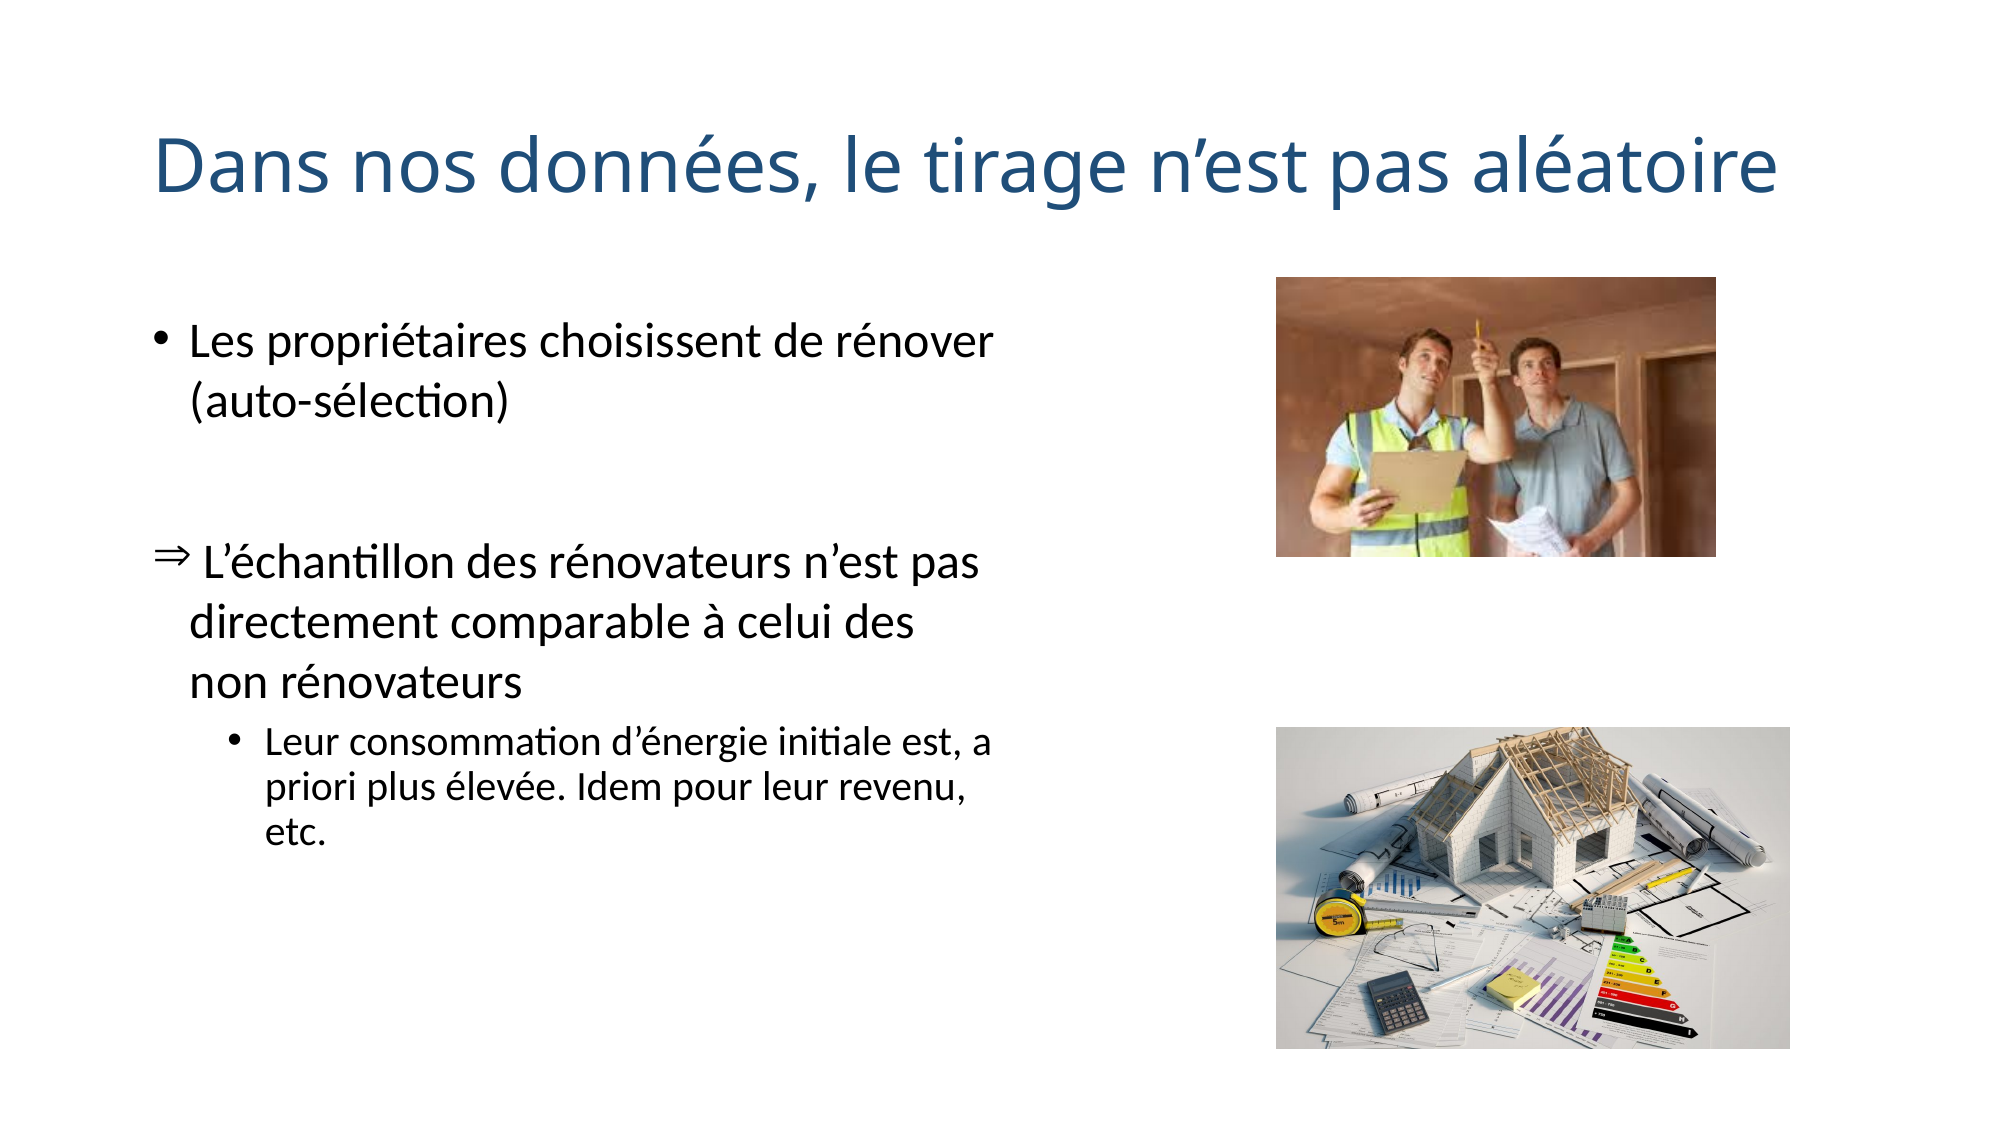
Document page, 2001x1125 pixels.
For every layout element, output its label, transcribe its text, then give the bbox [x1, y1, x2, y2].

list Les propriétaires choisissent de rénover (auto-sélection) L’échantillon des rénovateurs n’est pas directement comparable à celui des non rénovateurs Leur consommation d’énergie initiale est, a priori plus élevée. Idem pour leur revenu, etc. [137, 299, 1017, 1014]
picture [1276, 727, 1790, 1049]
title Dans nos données, le tirage n’est pas aléatoire [137, 59, 1863, 278]
picture [1276, 277, 1716, 557]
